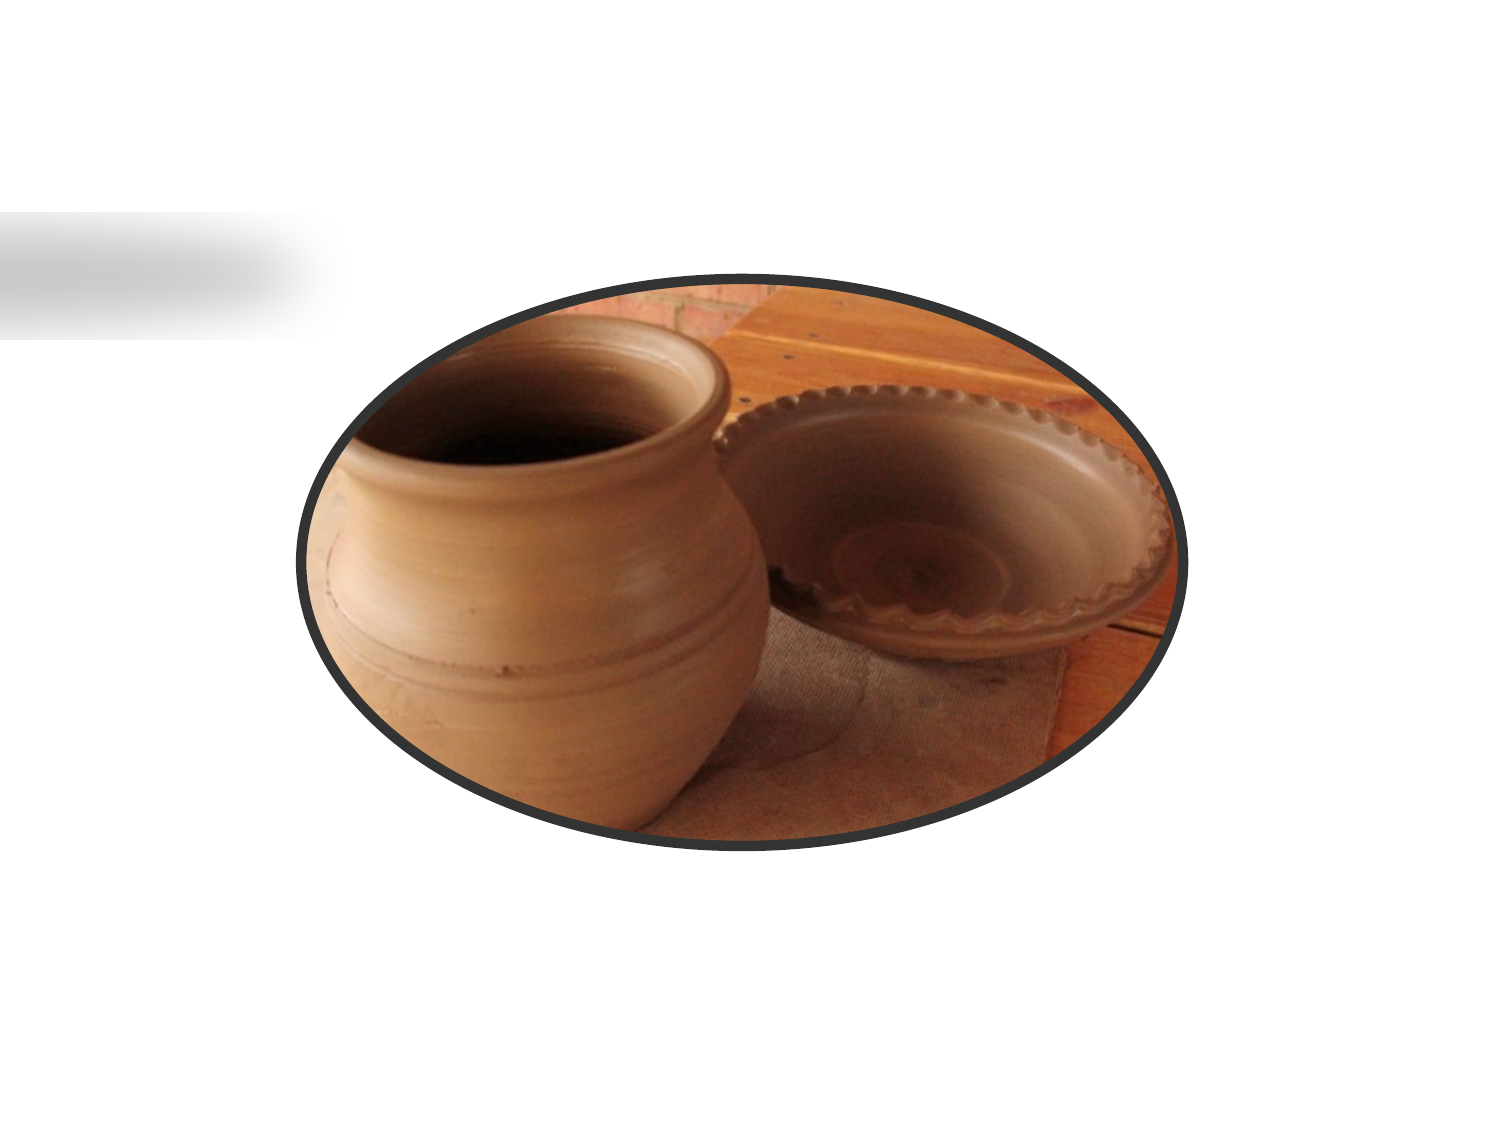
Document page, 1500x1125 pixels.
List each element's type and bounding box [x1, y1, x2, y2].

list [300, 278, 1184, 847]
